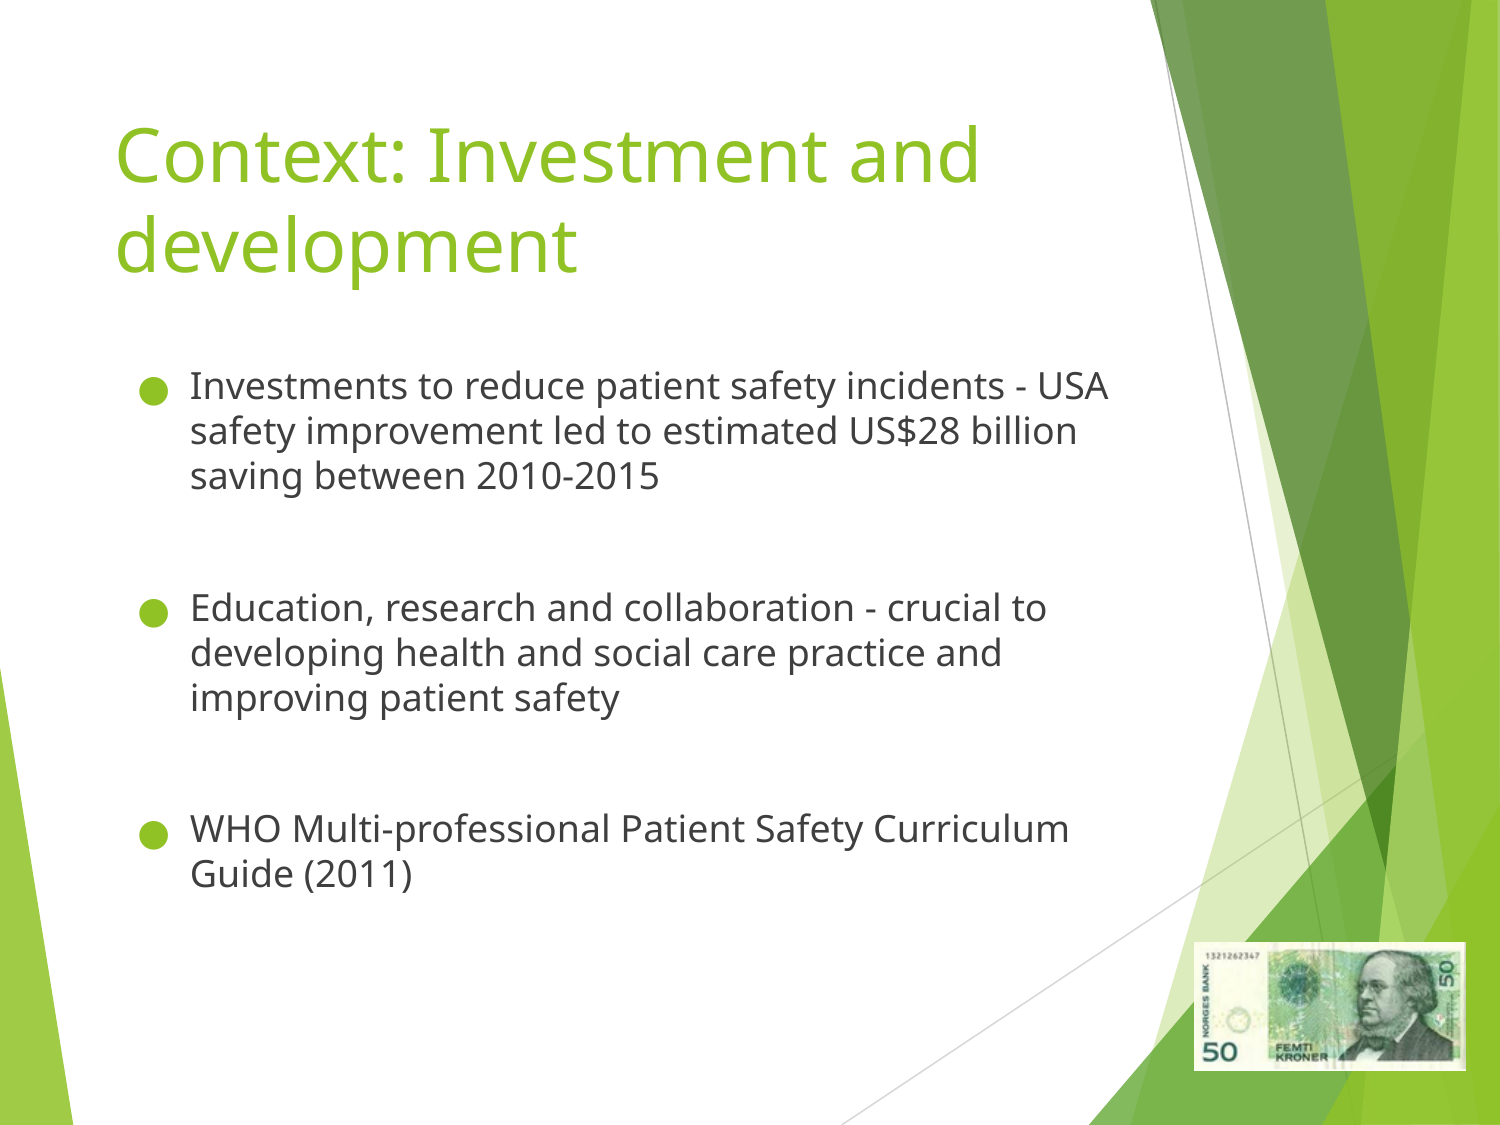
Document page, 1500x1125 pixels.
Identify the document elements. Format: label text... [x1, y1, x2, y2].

picture [1194, 942, 1466, 1071]
title Context: Investment and development [99, 99, 1142, 317]
list Investments to reduce patient safety incidents - USA safety improvement led to estimated US$28 billion saving between 2010-2015 Education, research and collaboration - crucial to developing health and social care practice and improving patient safety WHO Multi-professional Patient Safety Curriculum Guide (2011) [99, 354, 1180, 992]
